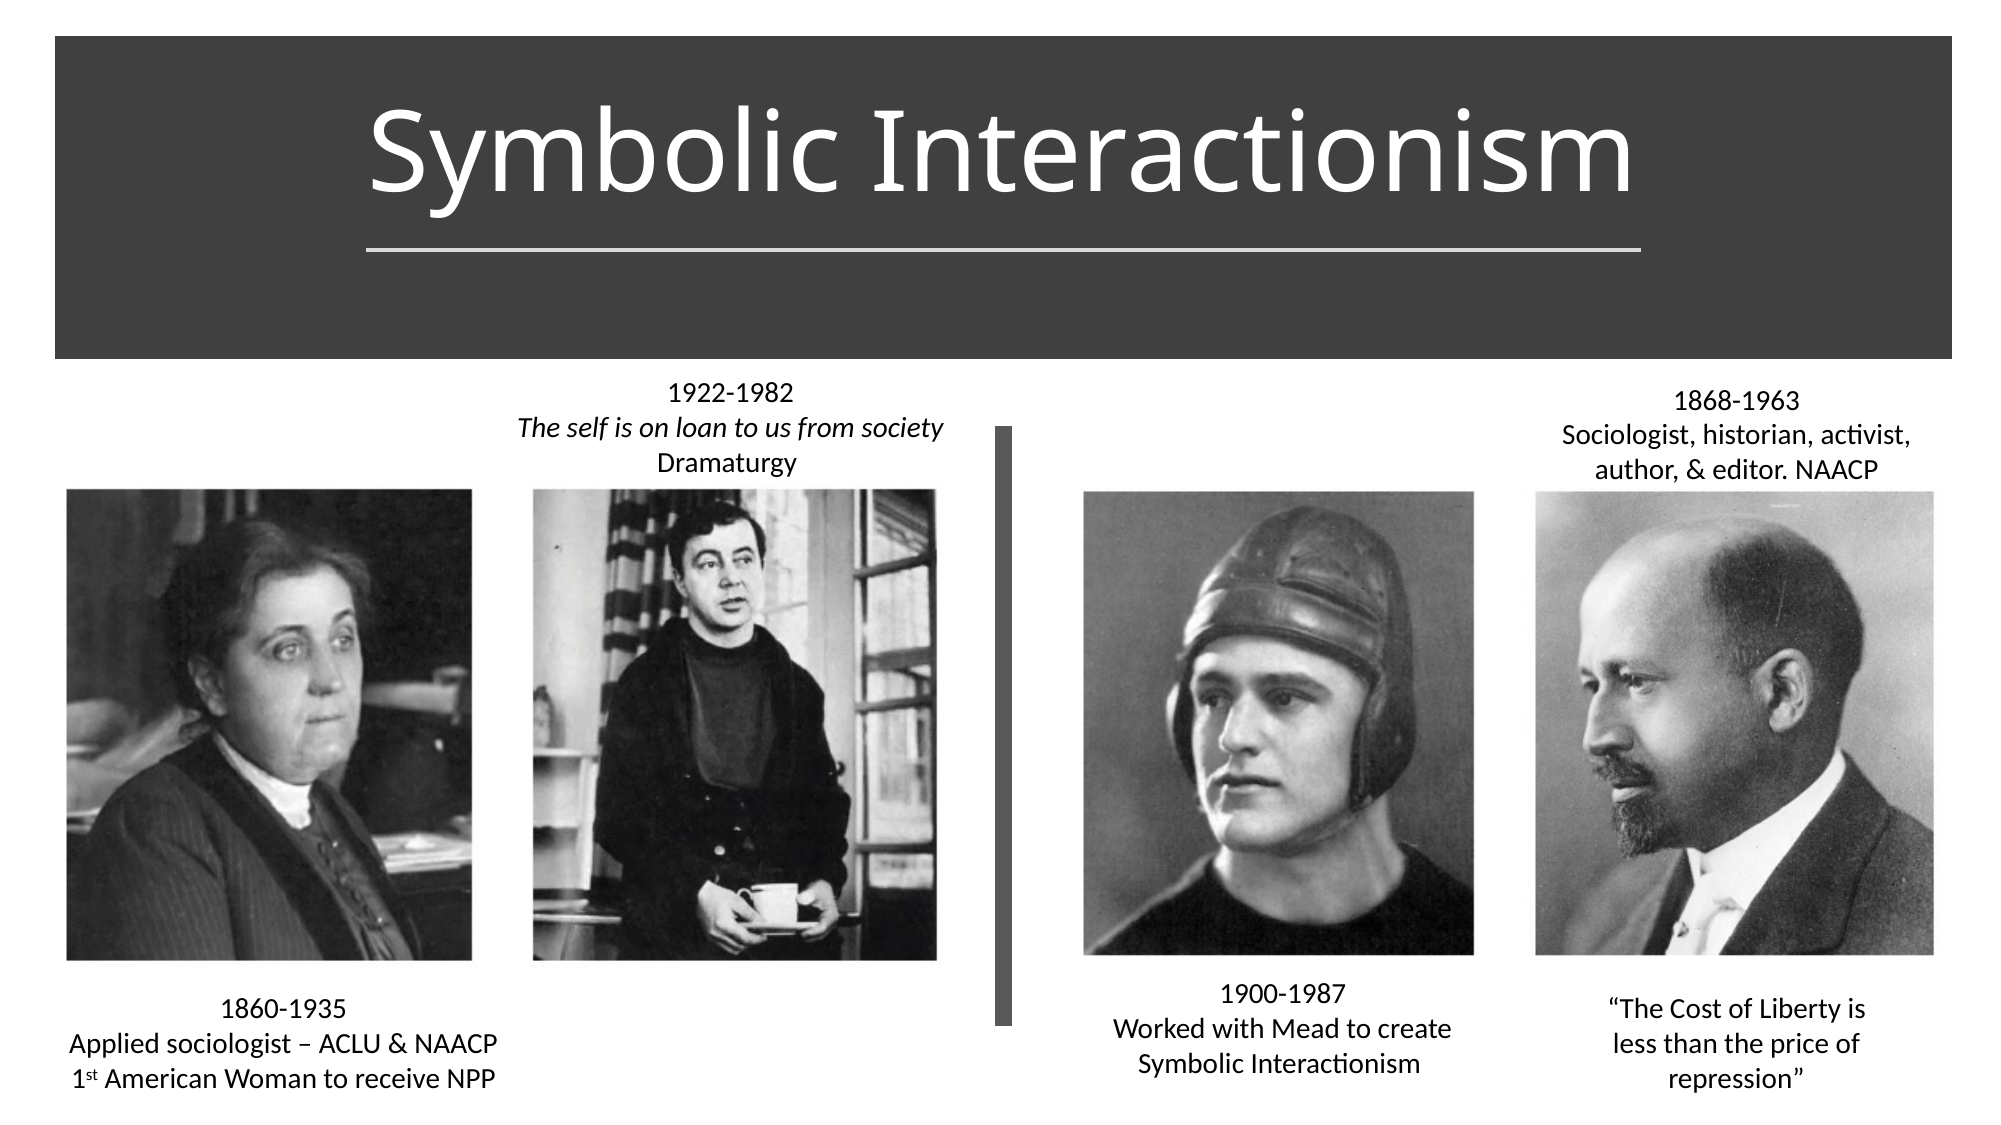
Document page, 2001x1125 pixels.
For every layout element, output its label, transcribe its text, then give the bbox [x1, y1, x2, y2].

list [1057, 487, 1953, 965]
text_box [64, 45, 1942, 350]
text_box “The Cost of Liberty is less than the price of repression” [1573, 982, 1900, 1102]
text_box 1900-1987 Worked with Mead to create Symbolic Interactionism [1089, 967, 1477, 1087]
text_box 1860-1935 Applied sociologist – ACLU & NAACP 1st American Woman to receive NPP [18, 982, 549, 1102]
picture [54, 483, 950, 969]
text_box 1922-1982 The self is on loan to us from society Dramaturgy [488, 366, 972, 487]
title Symbolic Interactionism [89, 71, 1917, 224]
text_box 1868-1963 Sociologist, historian, activist, author, & editor. NAACP [1531, 373, 1942, 487]
